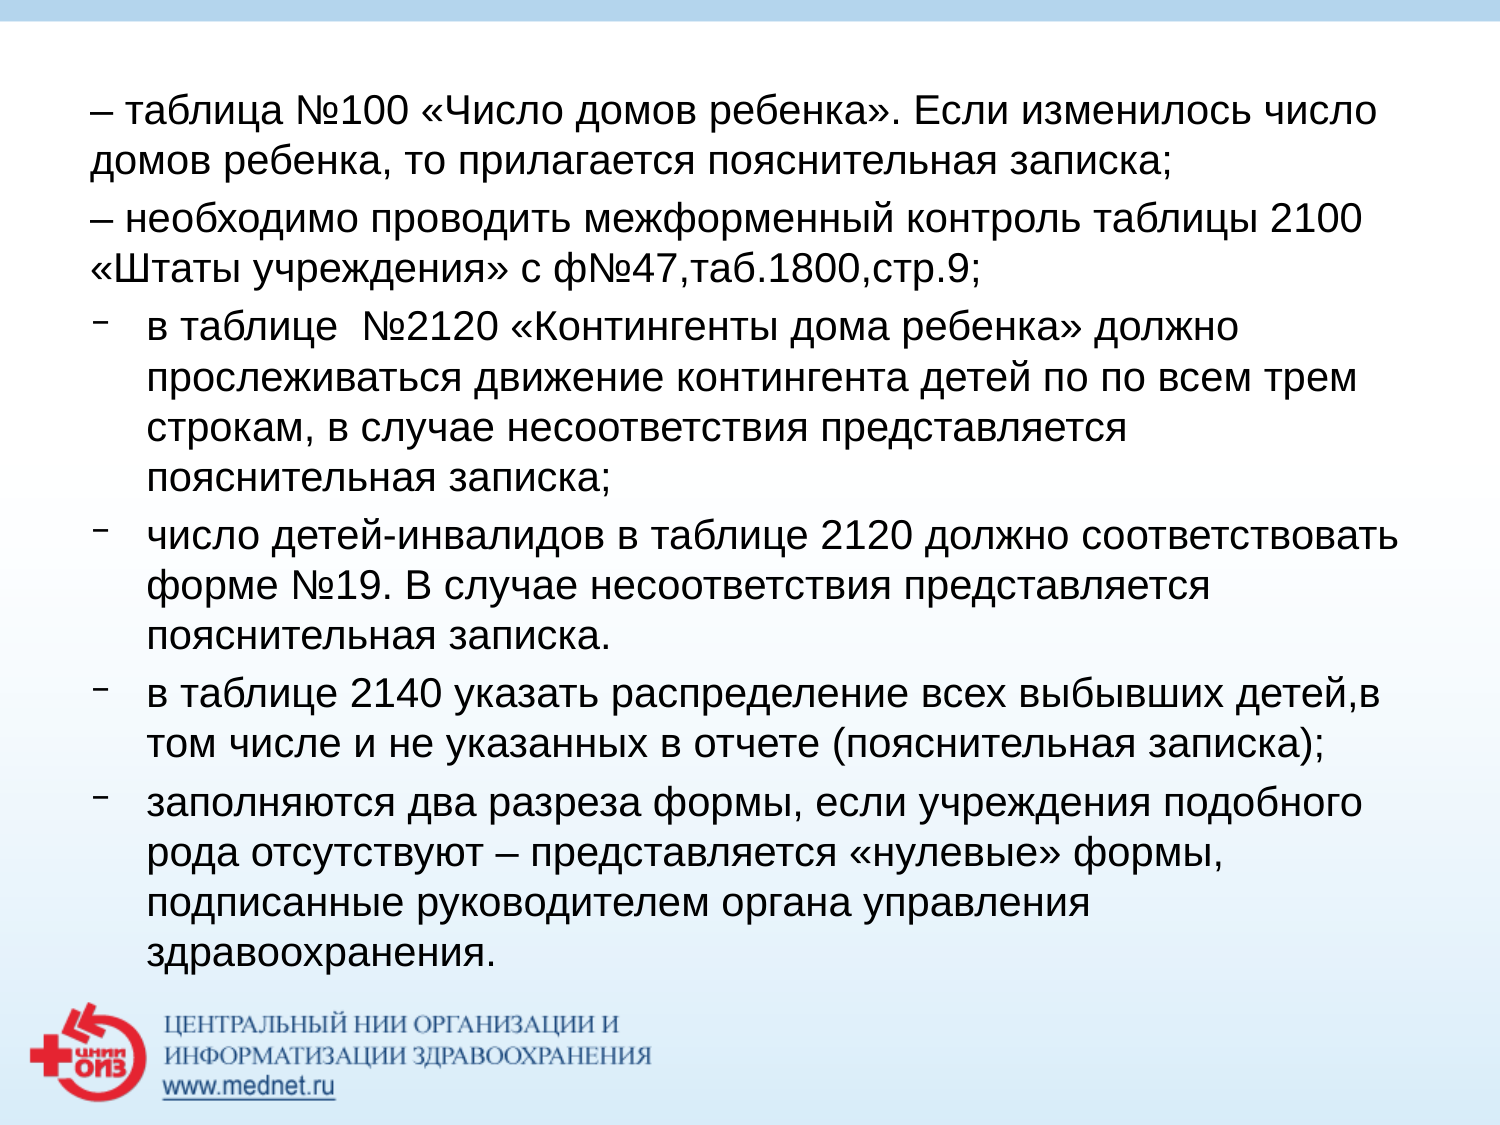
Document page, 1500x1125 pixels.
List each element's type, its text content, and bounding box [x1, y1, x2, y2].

picture [0, 0, 1500, 1125]
list – таблица №100 «Число домов ребенка». Если изменилось число домов ребенка, то прилагается пояснительная записка; ‒ необходимо проводить межформенный контроль таблицы 2100 «Штаты учреждения» с ф№47,таб.1800,стр.9; в таблице №2120 «Контингенты дома ребенка» должно прослеживаться движение контингента детей по по всем трем строкам, в случае несоответствия представляется пояснительная записка; число детей-инвалидов в таблице 2120 должно соответствовать форме №19. В случае несоответствия представляется пояснительная записка. в таблице 2140 указать распределение всех выбывших детей,в том числе и не указанных в отчете (пояснительная записка); заполняются два разреза формы, если учреждения подобного рода отсутствуют – представляется «нулевые» формы, подписанные руководителем органа управления здравоохранения. [75, 75, 1425, 963]
